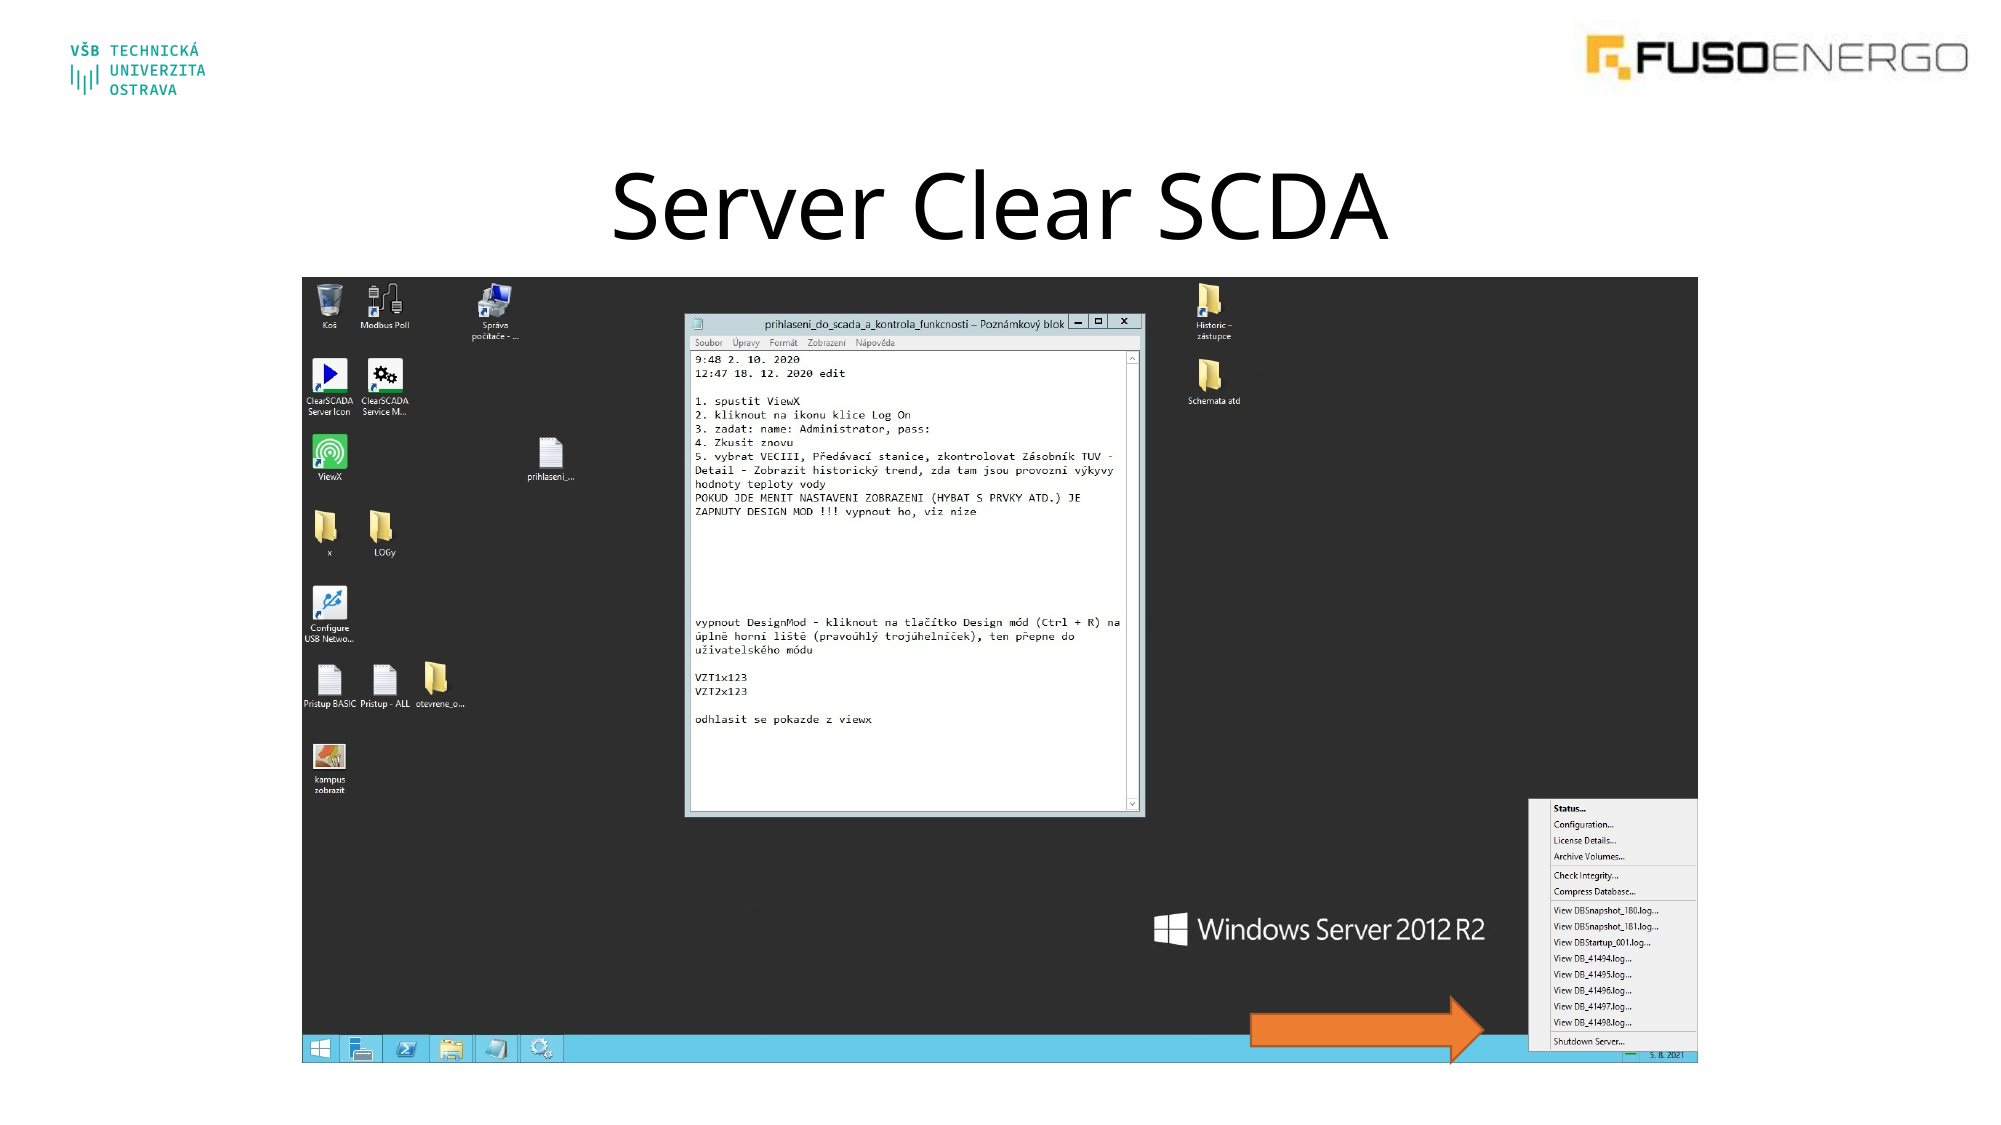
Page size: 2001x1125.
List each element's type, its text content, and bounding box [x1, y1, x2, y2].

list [70, 41, 205, 95]
title Server Clear SCDA [137, 141, 1863, 278]
picture [1574, 21, 1981, 95]
picture [302, 277, 1698, 1063]
